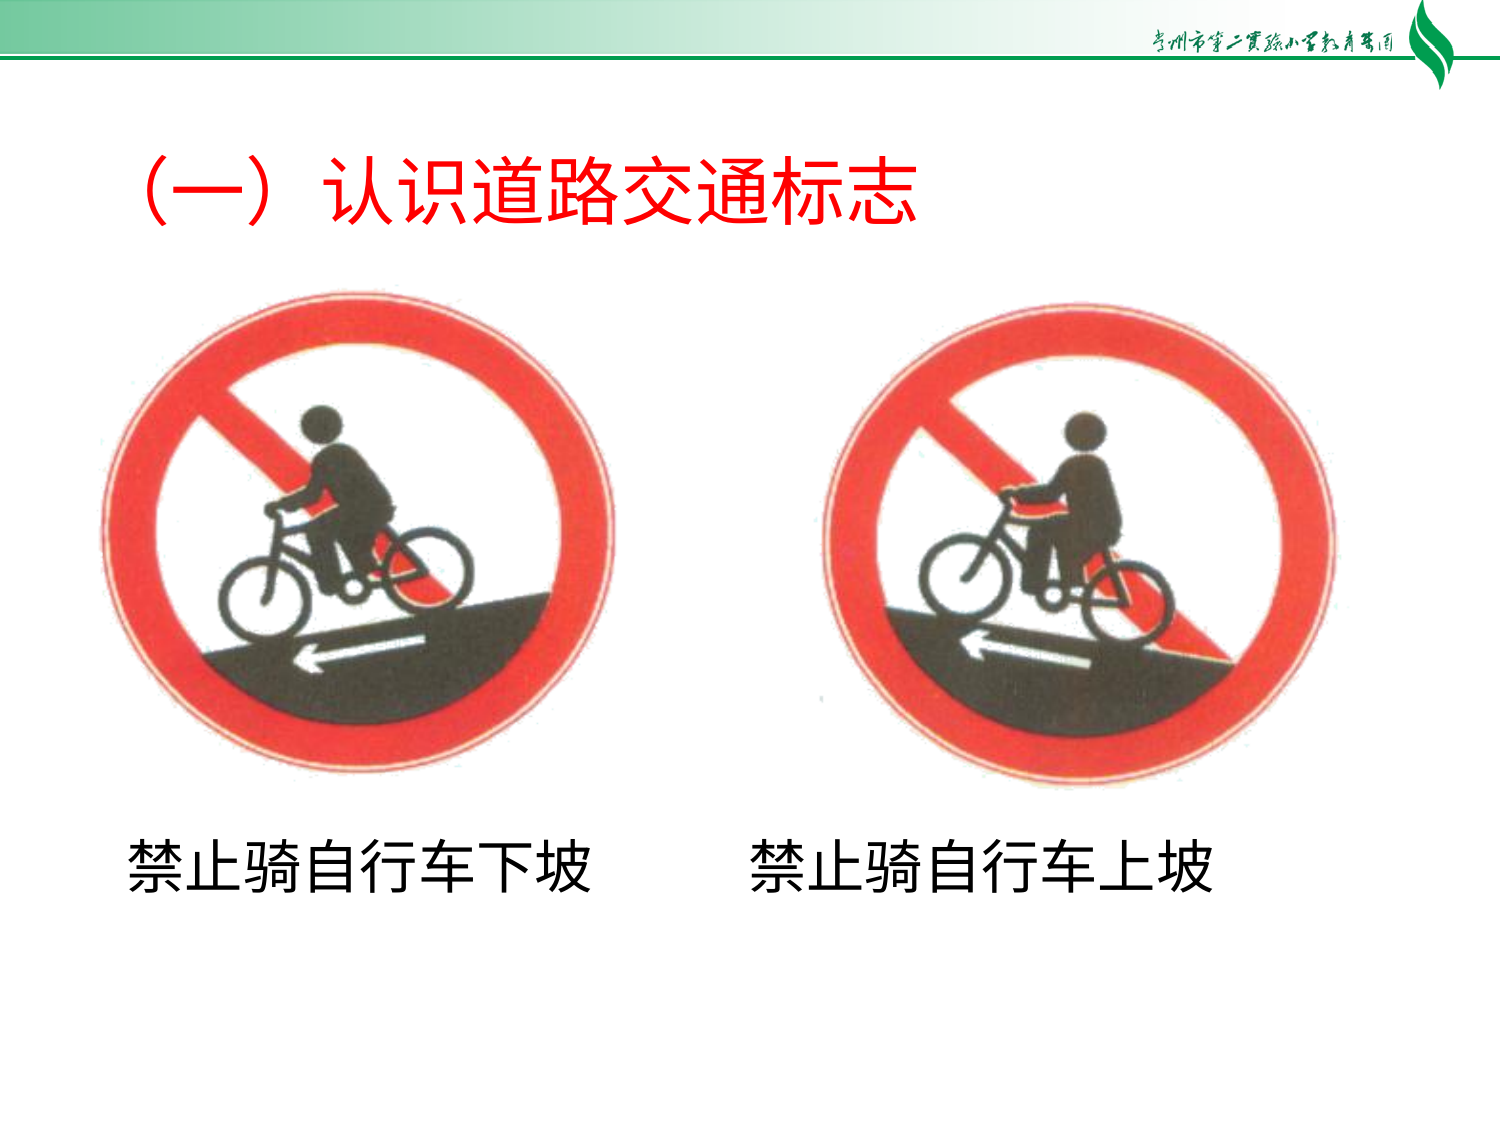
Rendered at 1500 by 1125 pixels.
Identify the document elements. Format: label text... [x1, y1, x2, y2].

text_box （一）认识道路交通标志 [81, 137, 936, 242]
text_box 禁止骑自行车下坡 禁止骑自行车上坡 [112, 822, 1318, 908]
picture [0, 0, 1500, 1125]
